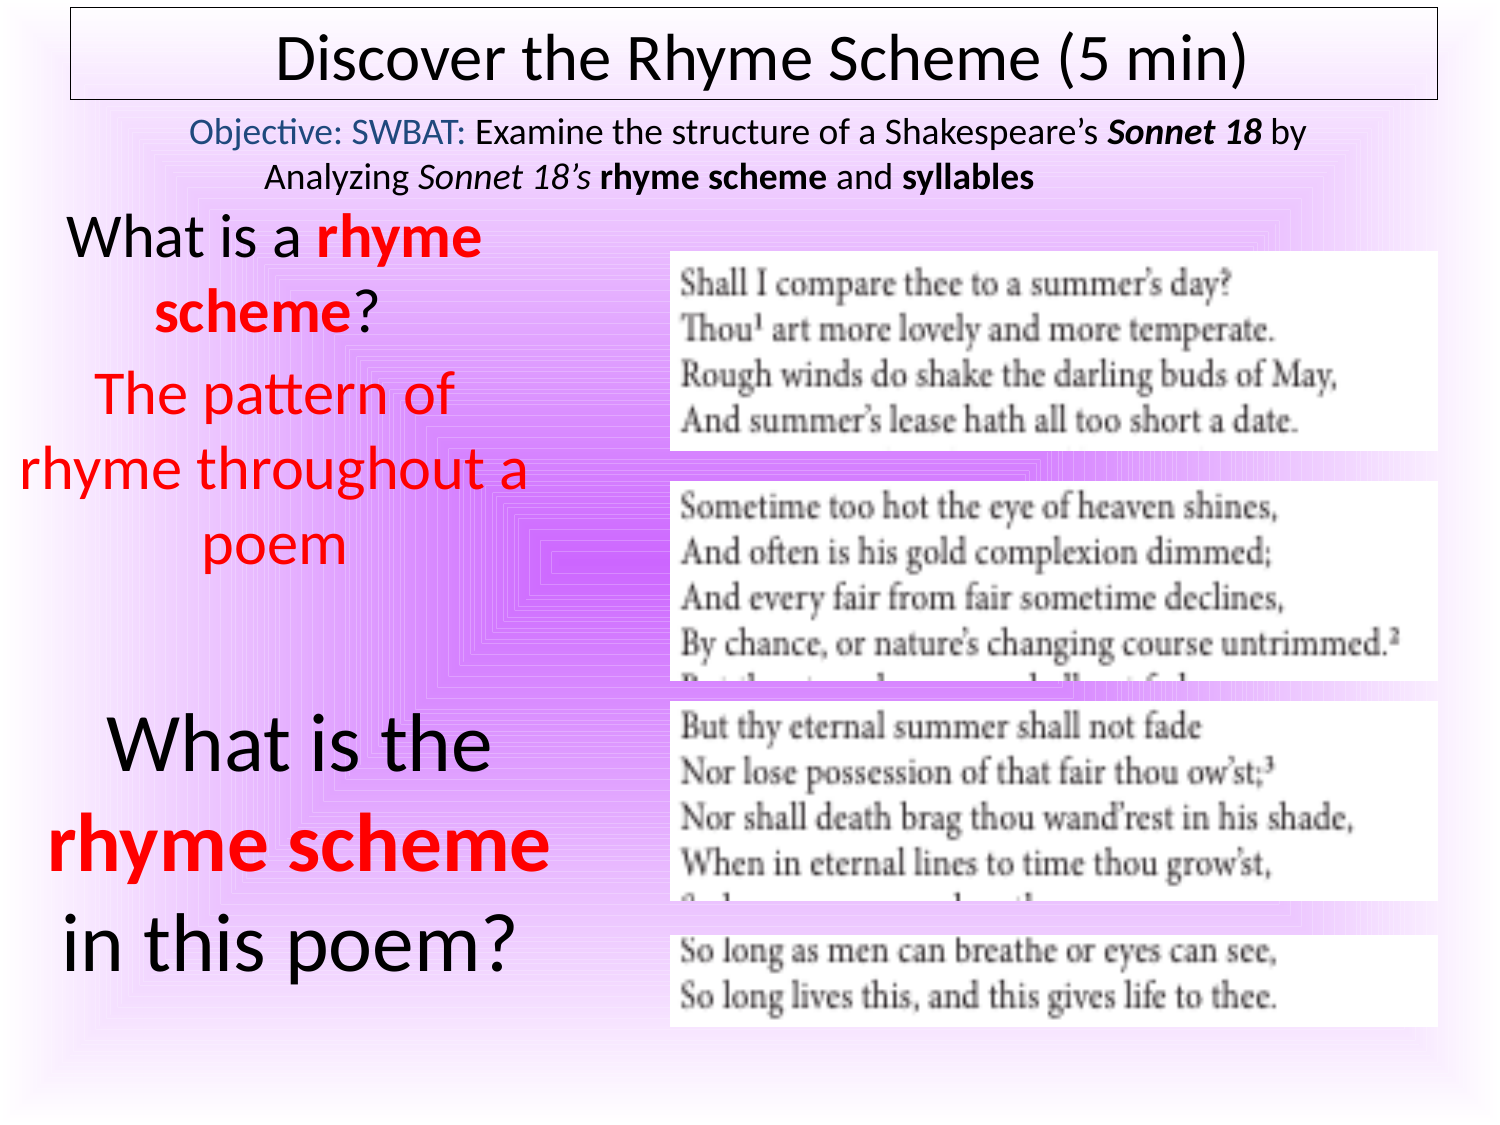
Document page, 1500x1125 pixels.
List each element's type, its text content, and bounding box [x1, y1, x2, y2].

text_box What is the rhyme scheme in this poem? [24, 680, 575, 996]
text_box What is a rhyme scheme? [0, 187, 550, 345]
text_box The pattern of rhyme throughout a poem [0, 345, 550, 585]
text_box Objective: SWBAT: Examine the structure of a Shakespeare’s Sonnet 18 by Analyzing Sonnet 18’s rhyme scheme and syllables [70, 99, 1413, 250]
title Discover the Rhyme Scheme (5 min) [70, 7, 1438, 100]
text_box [670, 251, 1438, 1027]
